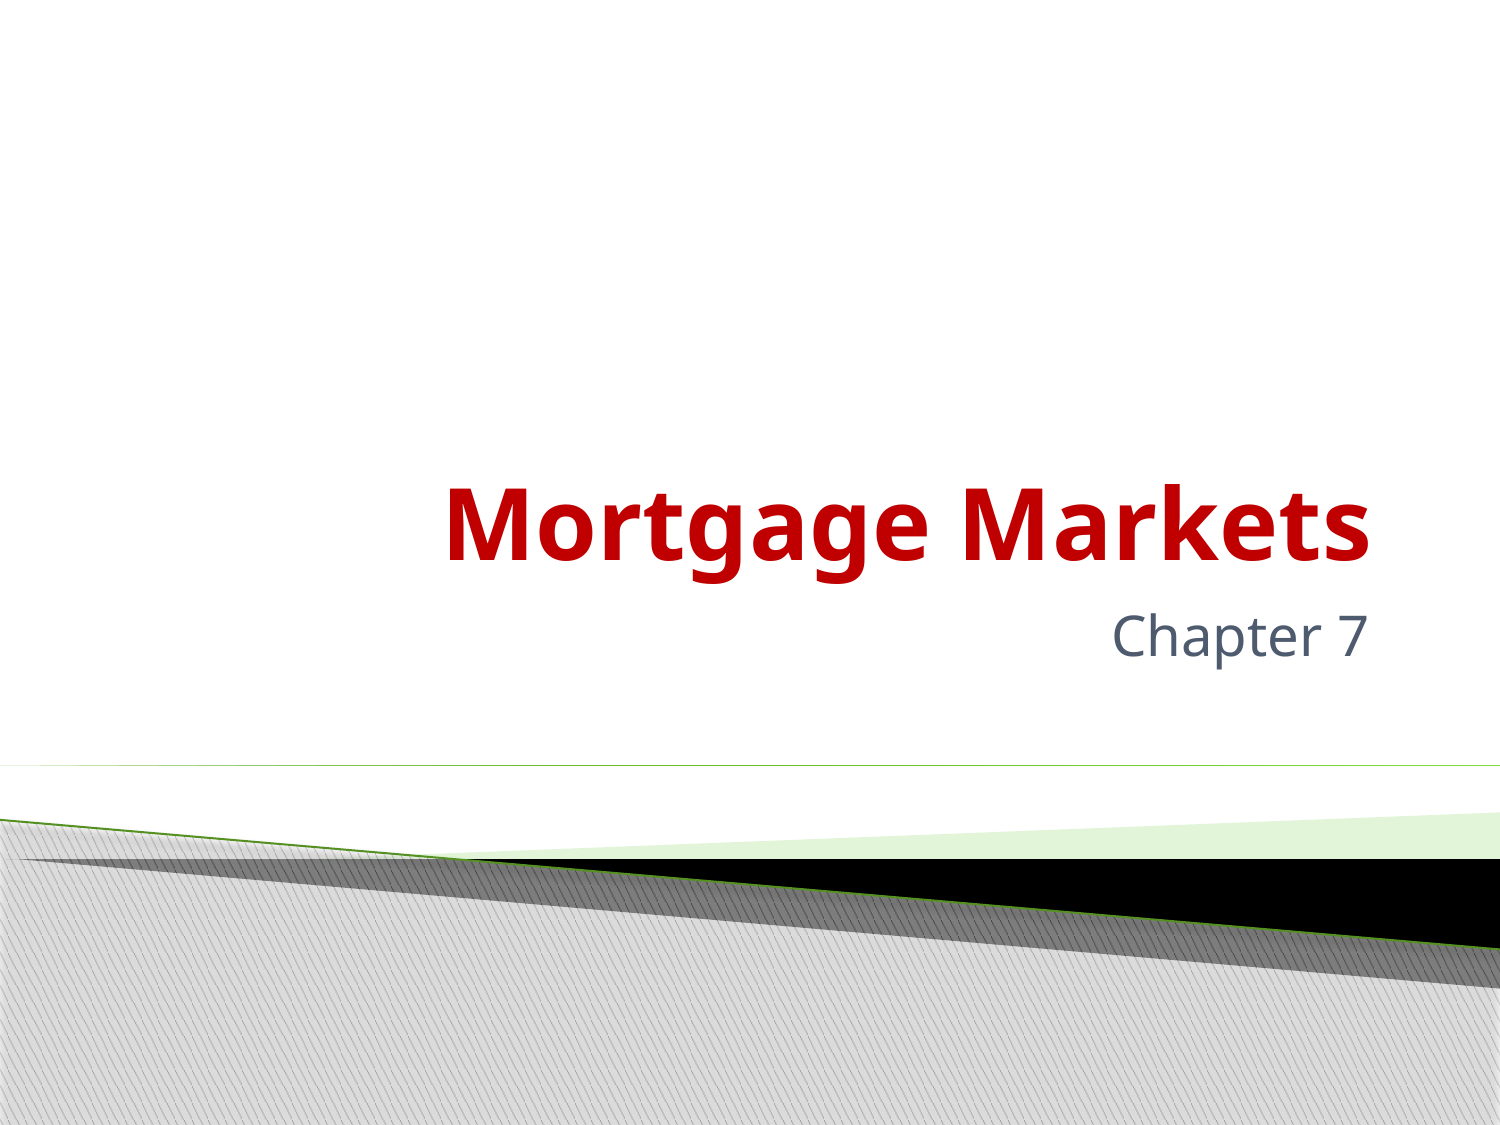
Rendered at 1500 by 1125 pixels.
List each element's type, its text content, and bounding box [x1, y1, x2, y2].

title Mortgage Markets [112, 287, 1388, 588]
subtitle Chapter 7 [112, 592, 1388, 790]
picture [5, 859, 1500, 989]
